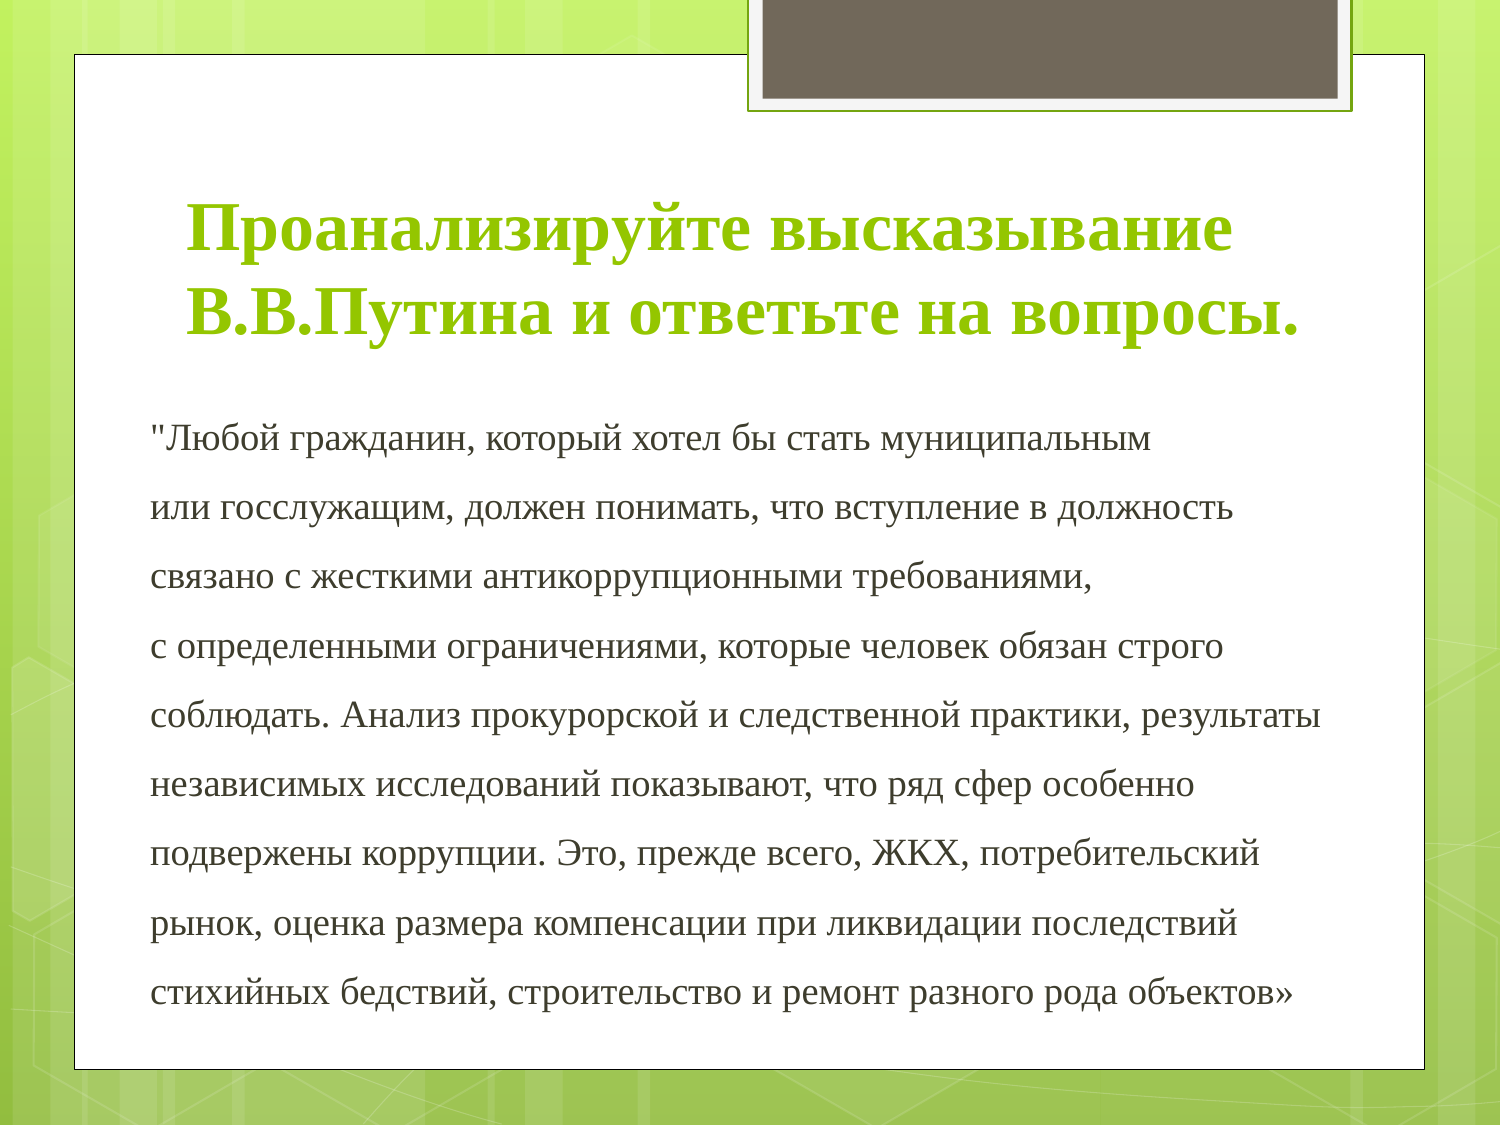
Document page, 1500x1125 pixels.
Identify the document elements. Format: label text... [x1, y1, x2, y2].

title Проанализируйте высказывание В.В.Путина и ответьте на вопросы. [171, 168, 1324, 357]
list "Любой гражданин, который хотел бы стать муниципальным или госслужащим, должен понимать, что вступление в должность связано с жесткими антикоррупционными требованиями, с определенными ограничениями, которые человек обязан строго соблюдать. Анализ прокурорской и следственной практики, результаты независимых исследований показывают, что ряд сфер особенно подвержены коррупции. Это, прежде всего, ЖКХ, потребительский рынок, оценка размера компенсации при ликвидации последствий стихийных бедствий, строительство и ремонт разного рода объектов» [123, 381, 1376, 1035]
